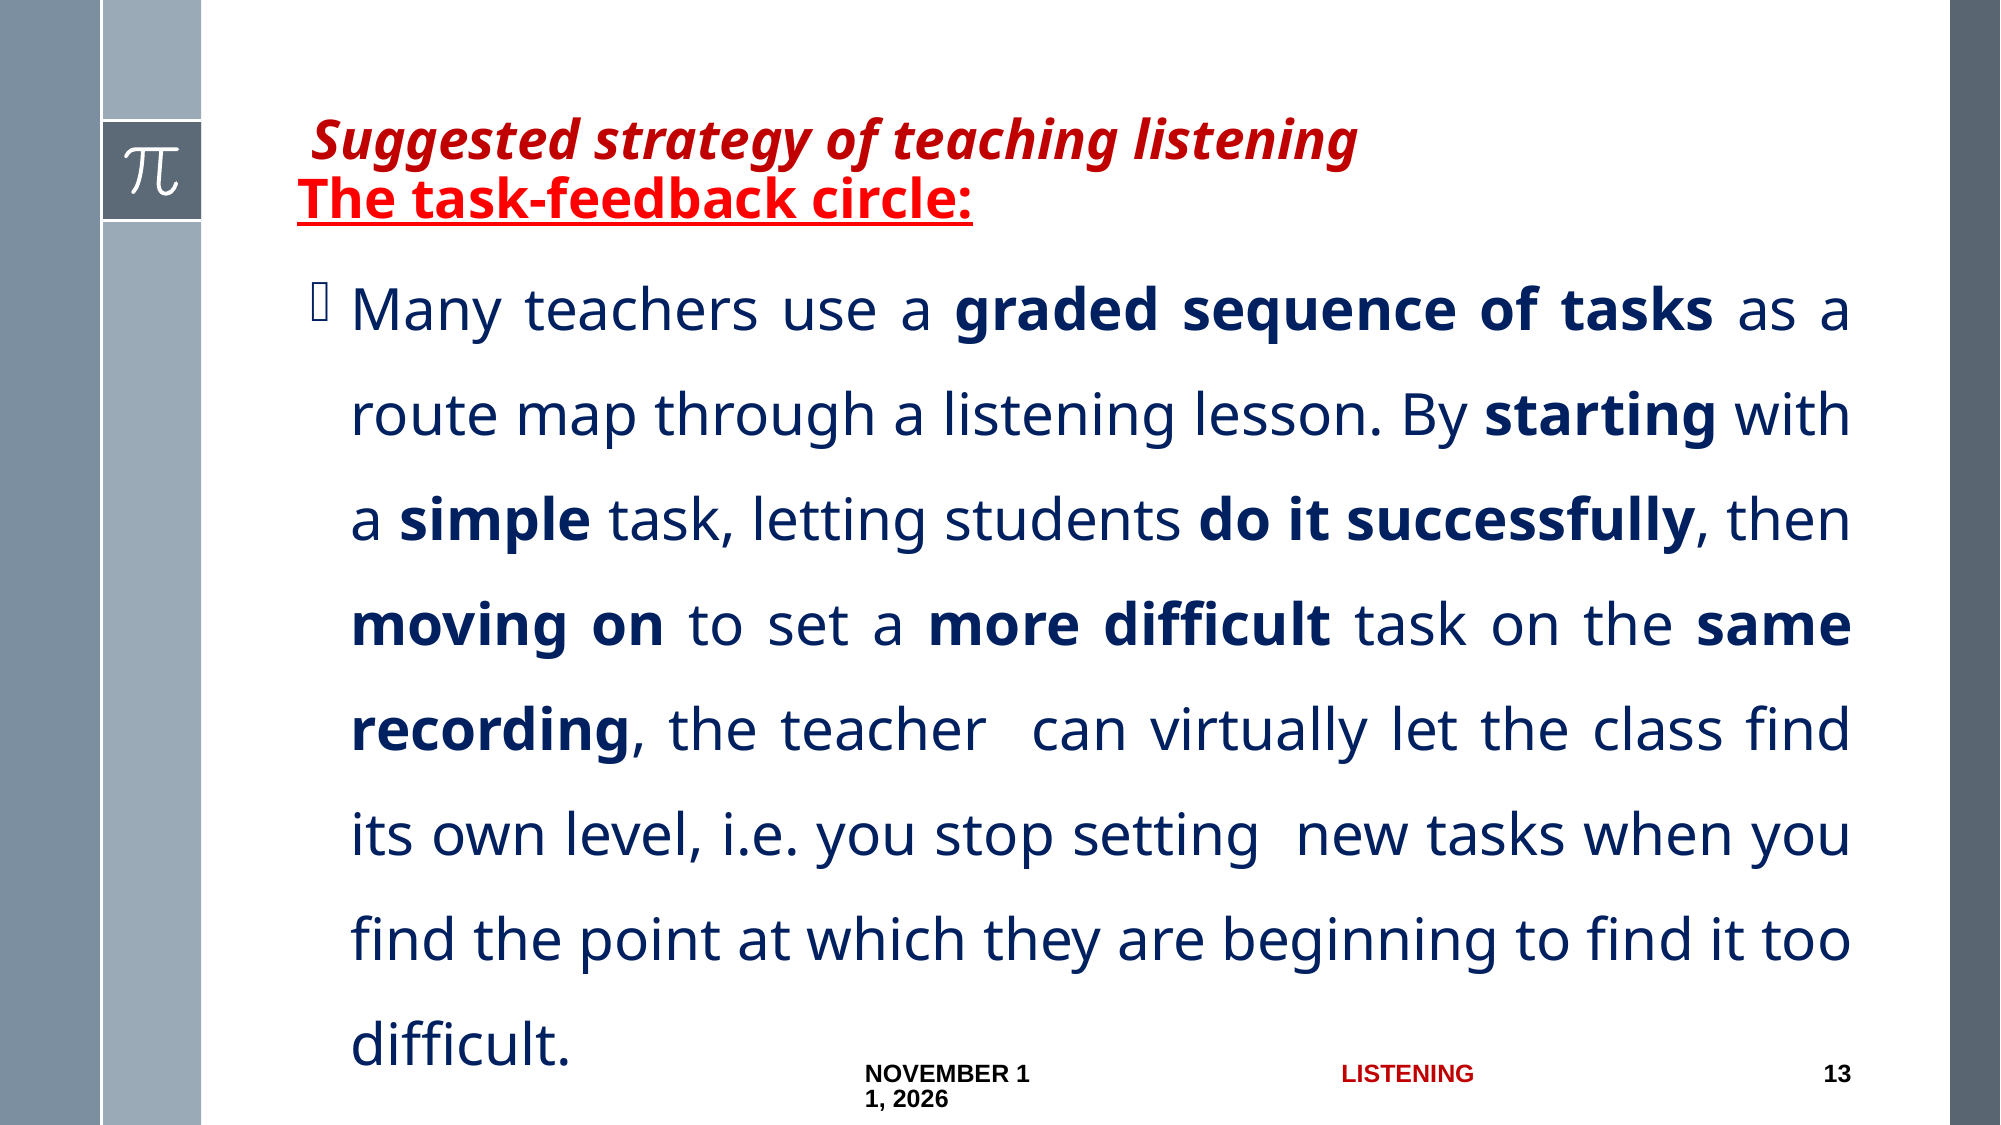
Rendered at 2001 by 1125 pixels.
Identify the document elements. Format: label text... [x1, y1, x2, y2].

slide_number 13 [1766, 1042, 1867, 1103]
footer Listening [1082, 1042, 1735, 1103]
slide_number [849, 1042, 1050, 1103]
title Suggested strategy of teaching listening The task-feedback circle: [281, 102, 1744, 238]
list Many teachers use a graded sequence of tasks as a route map through a listening lesson. By starting with a simple task, letting students do it successfully, then moving on to set a more difficult task on the same recording, the teacher can virtually let the class find its own level, i.e. you stop setting new tasks when you find the point at which they are beginning to find it too difficult. [295, 229, 1868, 994]
